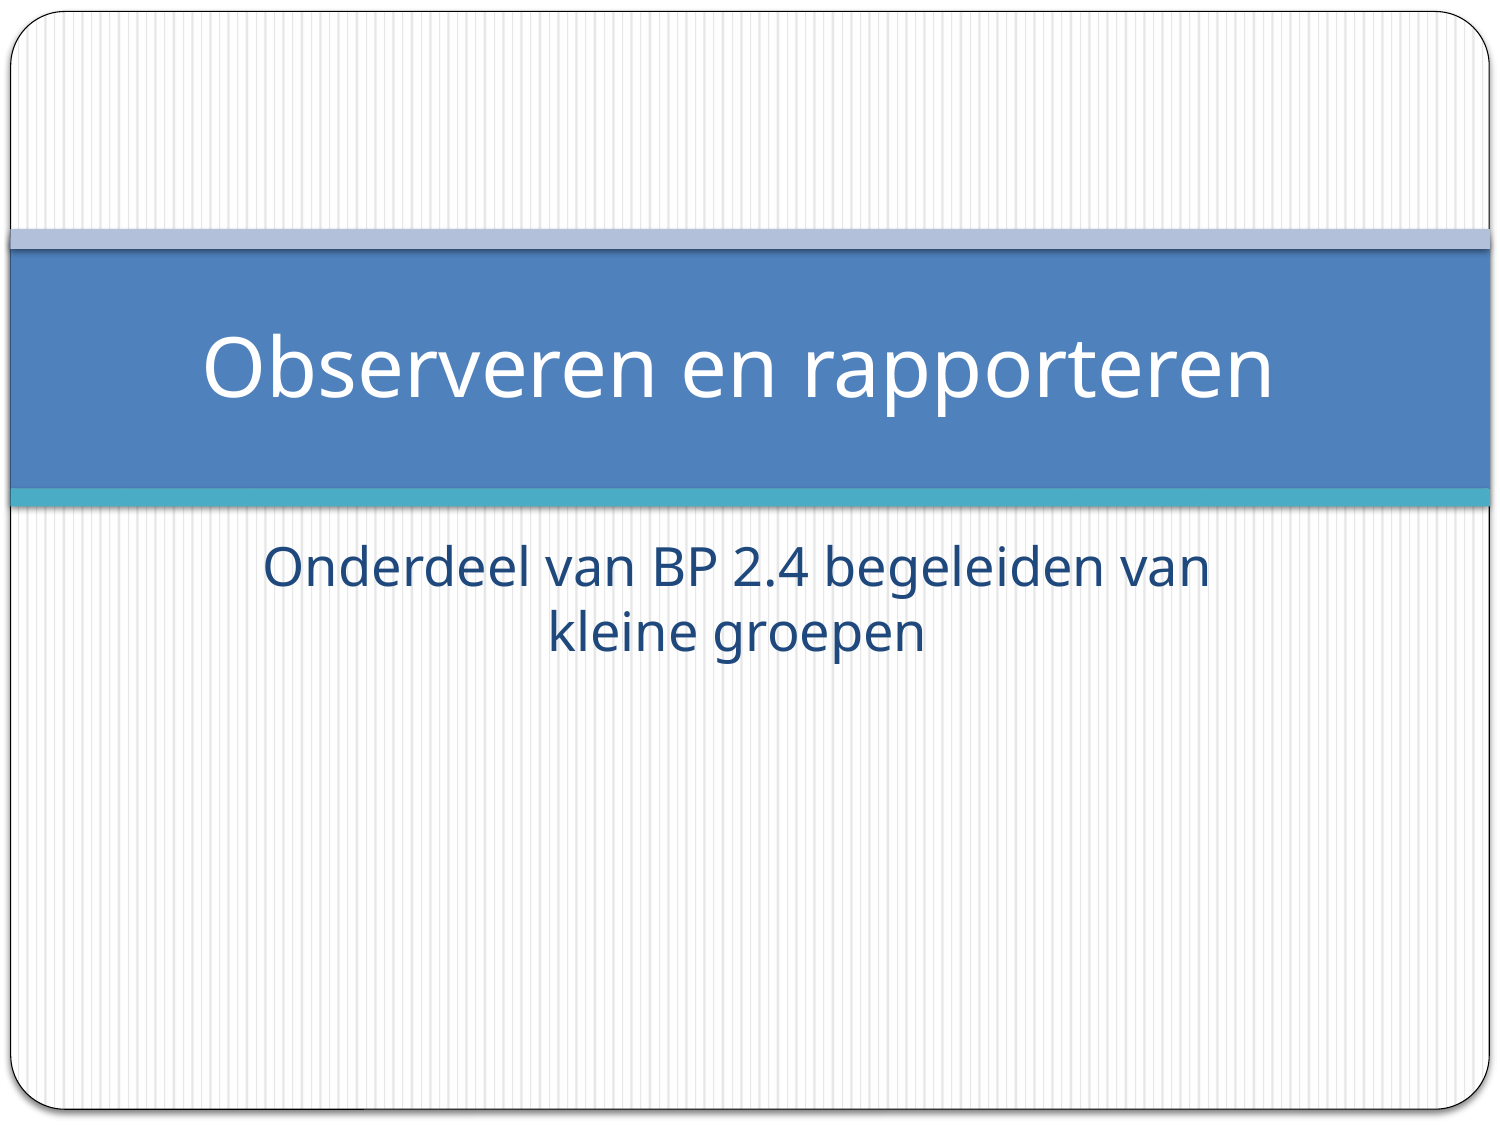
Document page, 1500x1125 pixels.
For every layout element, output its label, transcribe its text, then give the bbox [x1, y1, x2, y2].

title Observeren en rapporteren [75, 247, 1425, 489]
subtitle Onderdeel van BP 2.4 begeleiden van kleine groepen [212, 525, 1263, 788]
